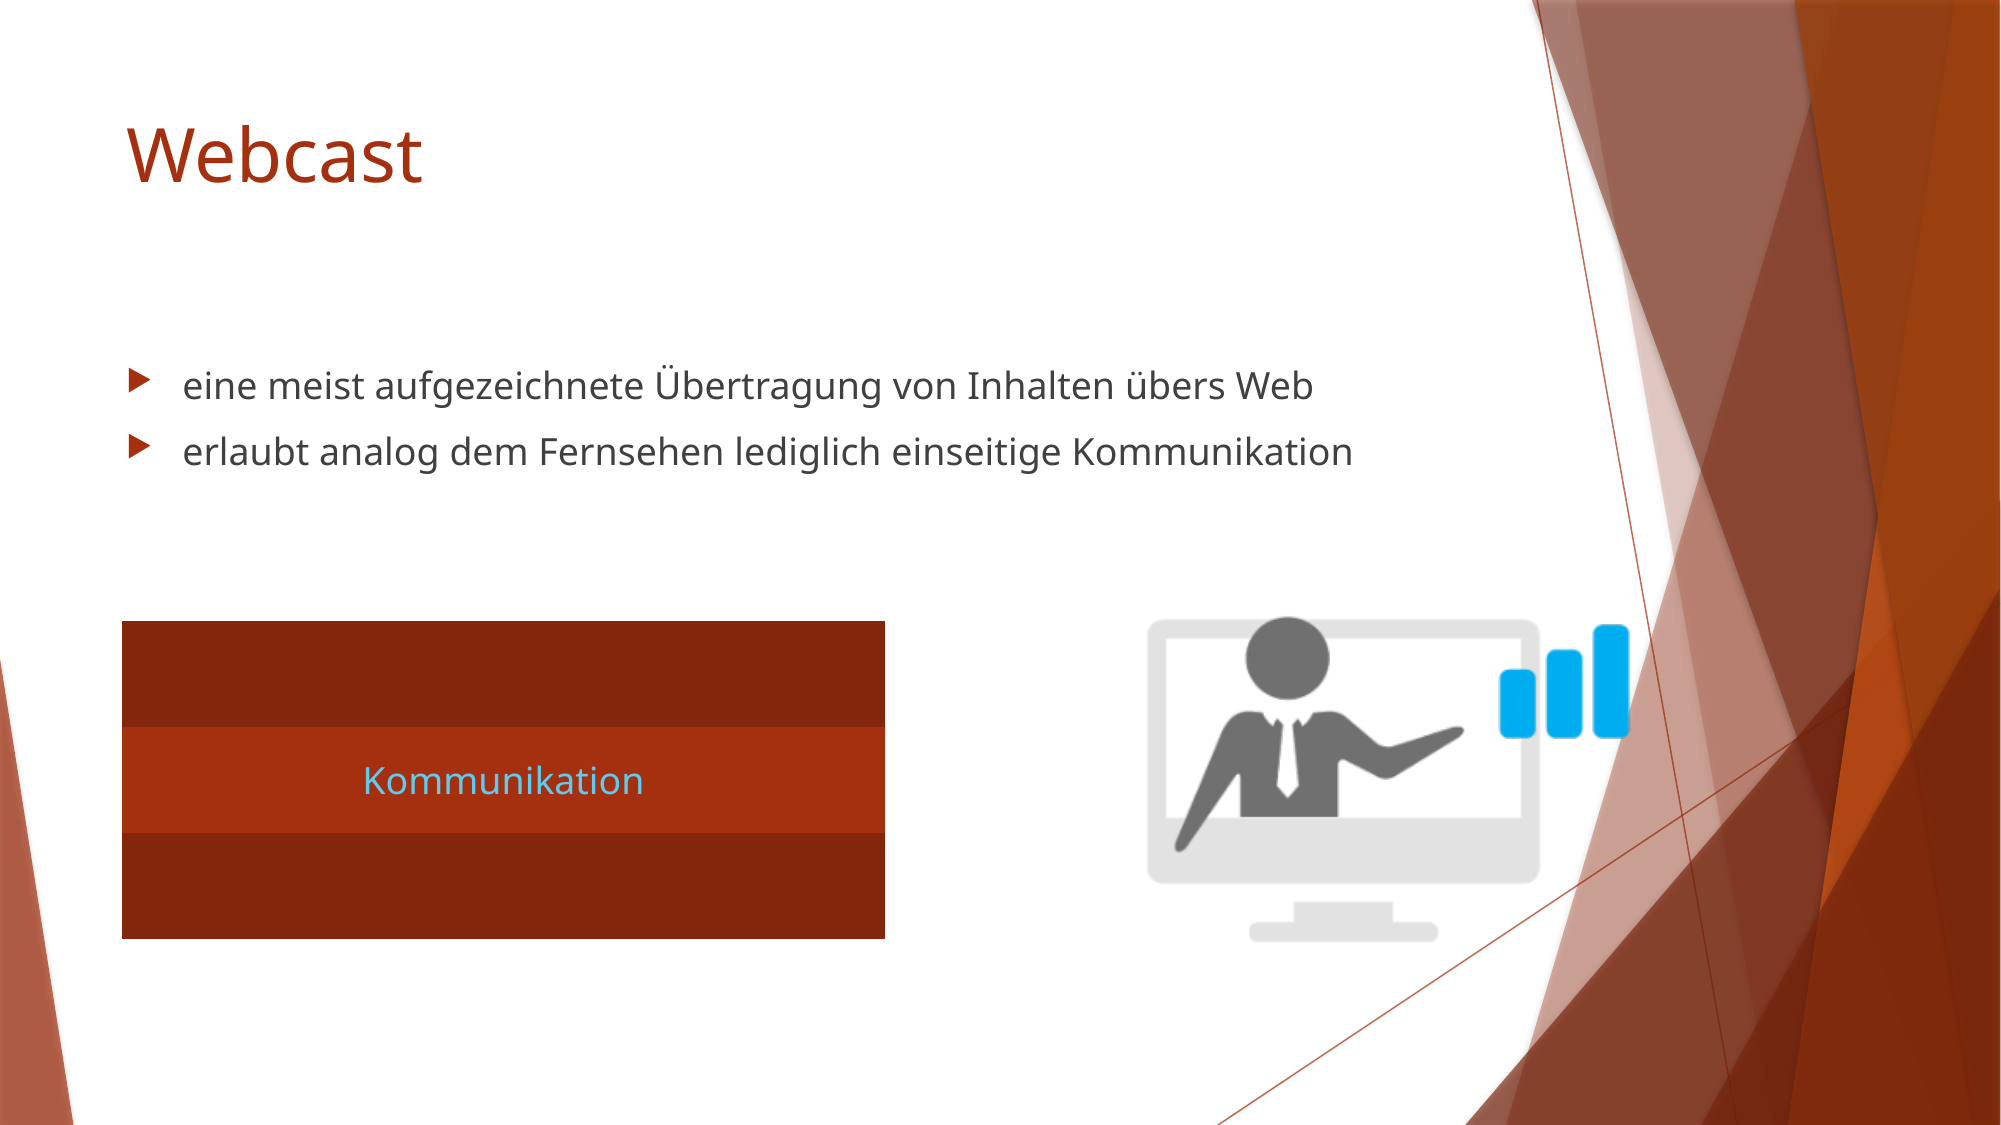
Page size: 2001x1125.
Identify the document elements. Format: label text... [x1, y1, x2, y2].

list eine meist aufgezeichnete Übertragung von Inhalten übers Web erlaubt analog dem Fernsehen lediglich einseitige Kommunikation [111, 354, 1522, 992]
table_cell [122, 833, 885, 939]
table_header [122, 621, 885, 727]
table_cell Kommunikation [122, 727, 885, 833]
picture [1045, 548, 1711, 992]
title Webcast [111, 99, 1522, 317]
